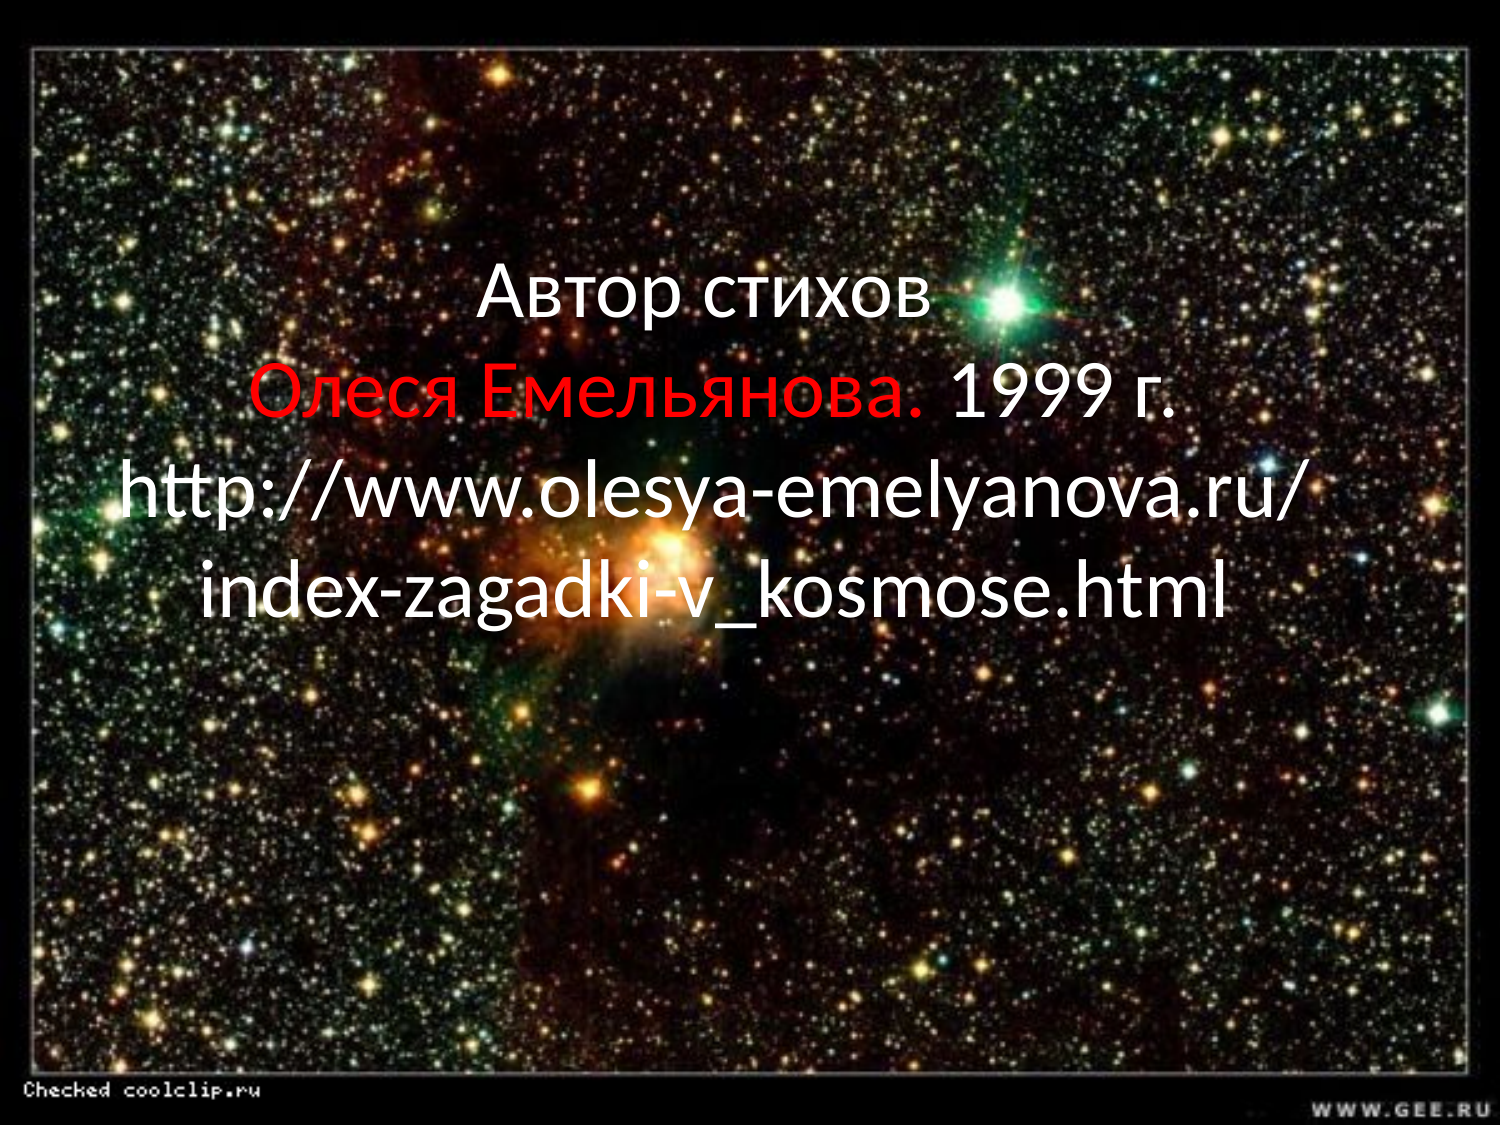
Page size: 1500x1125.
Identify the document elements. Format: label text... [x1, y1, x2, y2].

text_box Автор стихов Олеся Емельянова. 1999 г. http://www.olesya-emelyanova.ru/index-zagadki-v_kosmose.html [88, 226, 1341, 642]
picture [0, 0, 1500, 1125]
